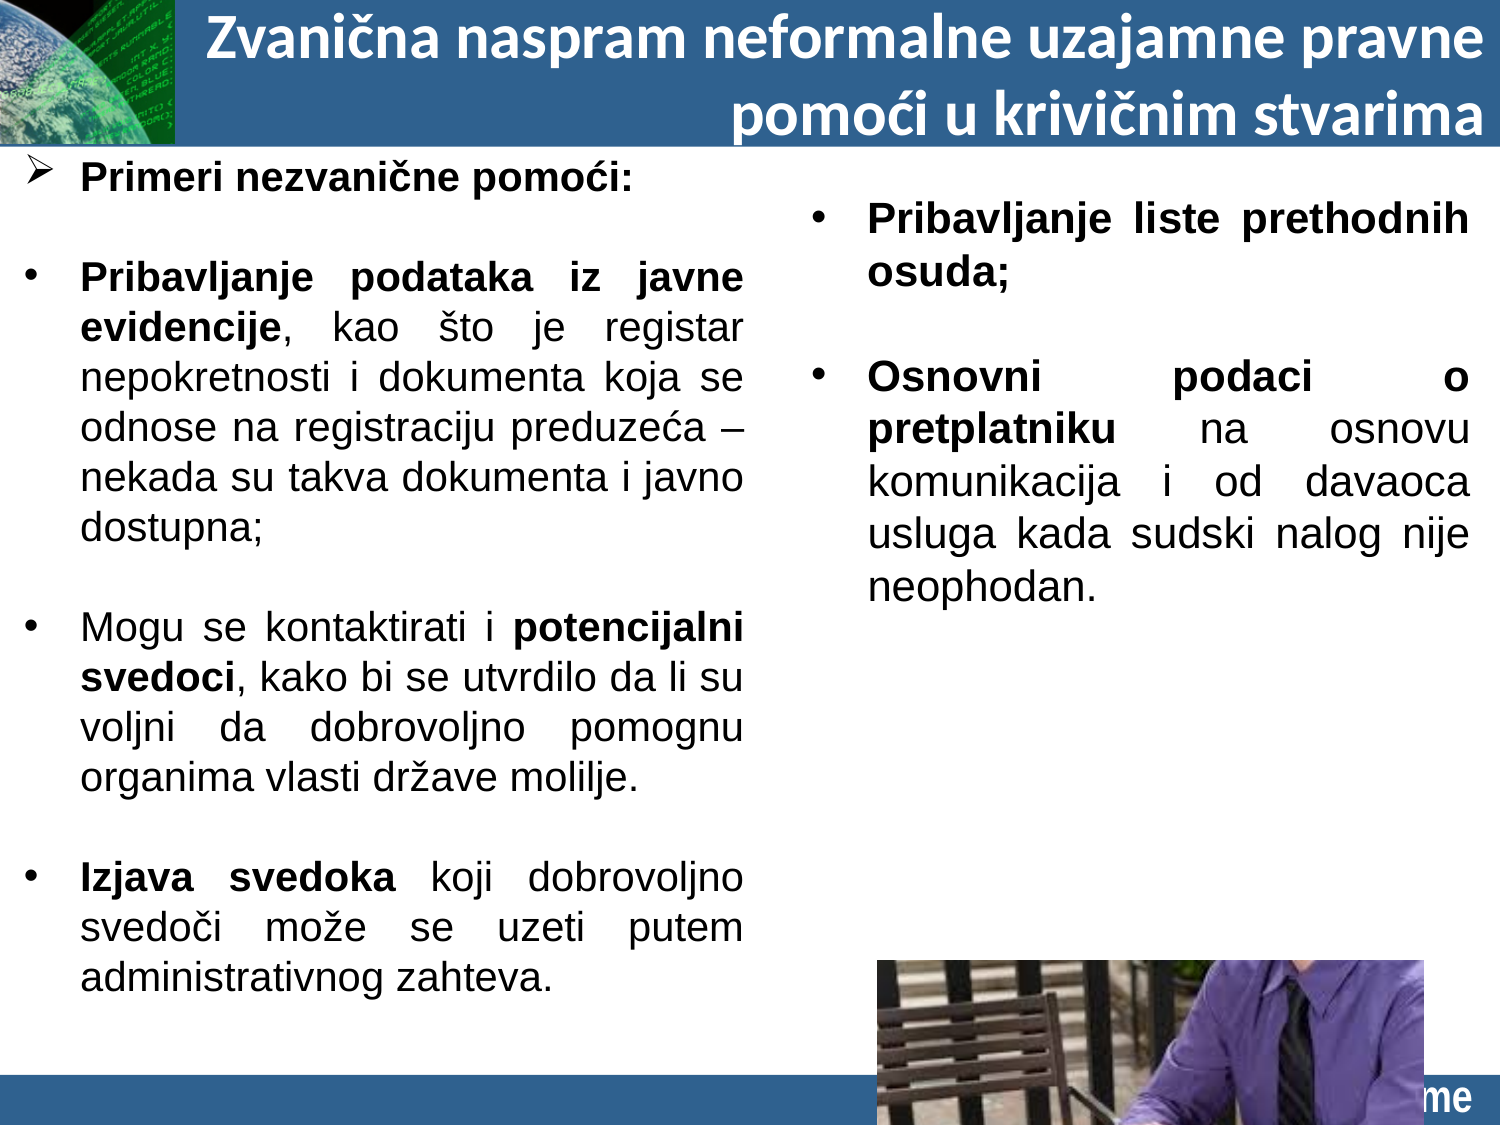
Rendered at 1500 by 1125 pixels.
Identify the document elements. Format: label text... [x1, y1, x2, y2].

text_box www.coe.int/cybercrime [1429, 1059, 1500, 1125]
text_box Primeri nezvanične pomoći: Pribavljanje podataka iz javne evidencije, kao što je registar nepokretnosti i dokumenta koja se odnose na registraciju preduzeća – nekada su takva dokumenta i javno dostupna; Mogu se kontaktirati i potencijalni svedoci, kako bi se utvrdilo da li su voljni da dobrovoljno pomognu organima vlasti države molilje. Izjava svedoka koji dobrovoljno svedoči može se uzeti putem administrativnog zahteva. [9, 142, 760, 1008]
text_box Pribavljanje liste prethodnih osuda; Osnovni podaci o pretplatniku na osnovu komunikacija i od davaoca usluga kada sudski nalog nije neophodan. [796, 182, 1486, 618]
picture [0, 0, 175, 144]
picture [876, 960, 1424, 1125]
text_box Zvanična naspram neformalne uzajamne pravne pomoći u krivičnim stvarima [179, 0, 1500, 149]
text_box [0, 1073, 871, 1125]
